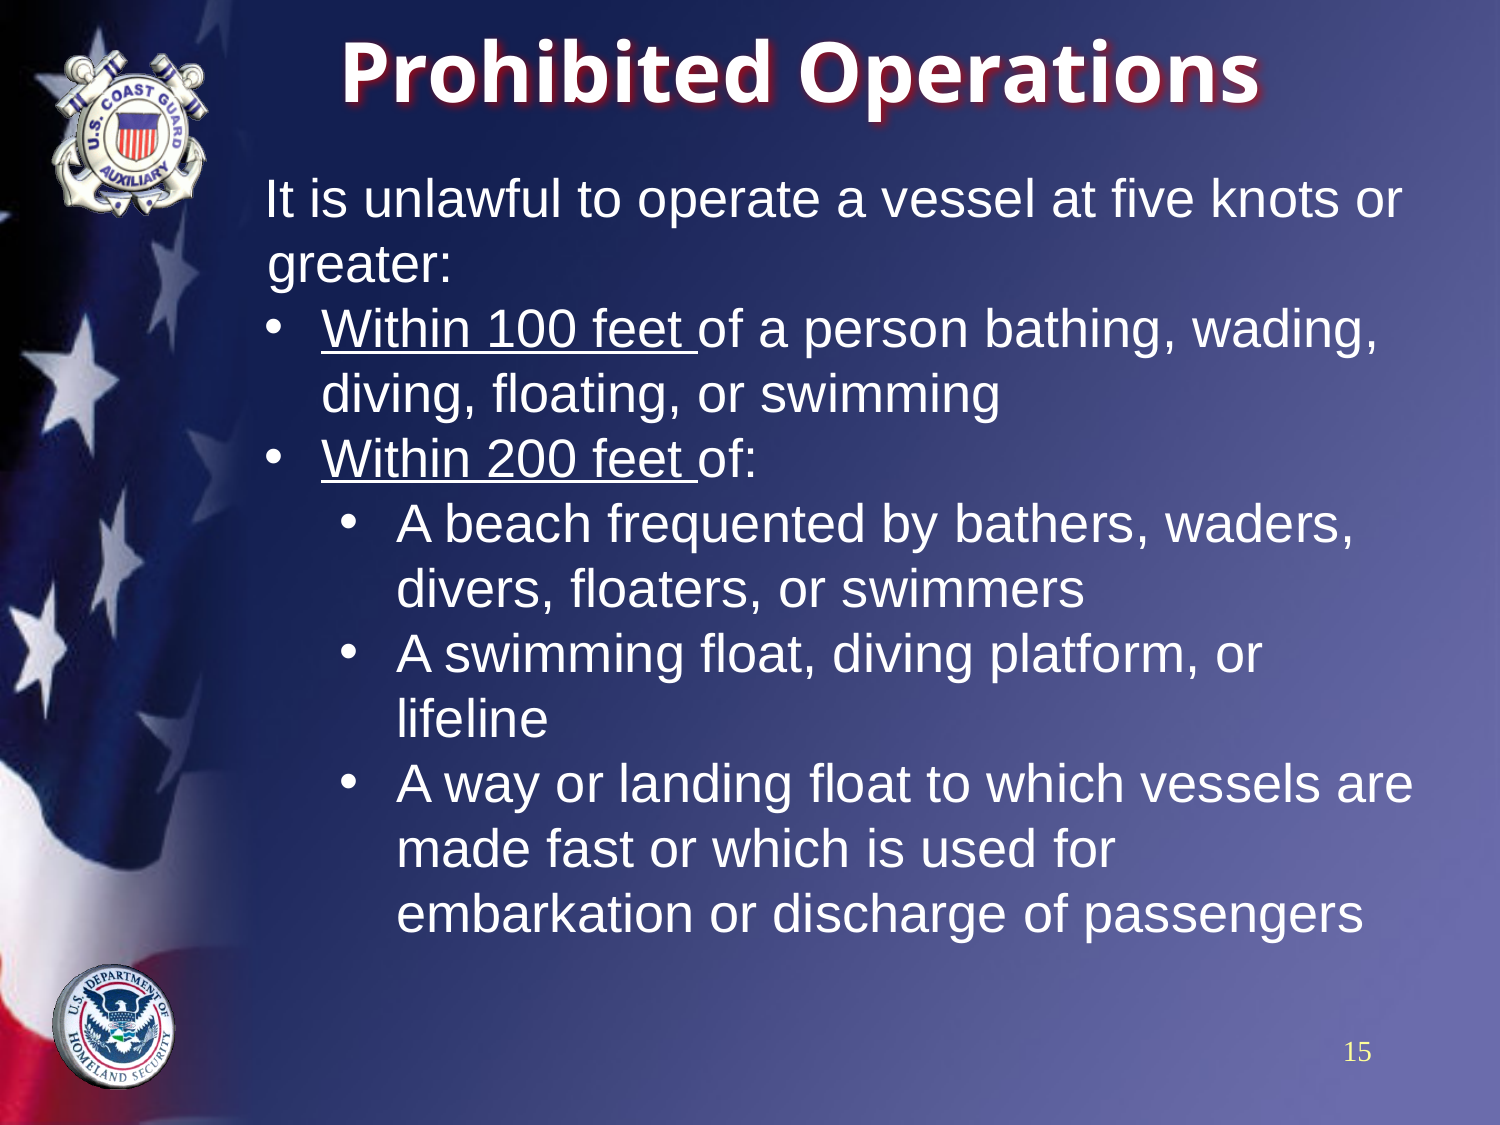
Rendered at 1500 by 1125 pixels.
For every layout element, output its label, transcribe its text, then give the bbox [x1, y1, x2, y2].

title Prohibited Operations [162, 75, 1438, 163]
text_box It is unlawful to operate a vessel at five knots or greater: Within 100 feet of a person bathing, wading, diving, floating, or swimming Within 200 feet of: A beach frequented by bathers, waders, divers, floaters, or swimmers A swimming float, diving platform, or lifeline A way or landing float to which vessels are made fast or which is used for embarkation or discharge of passengers [249, 156, 1438, 951]
slide_number 15 [1074, 1025, 1388, 1100]
picture [0, 0, 1500, 1125]
